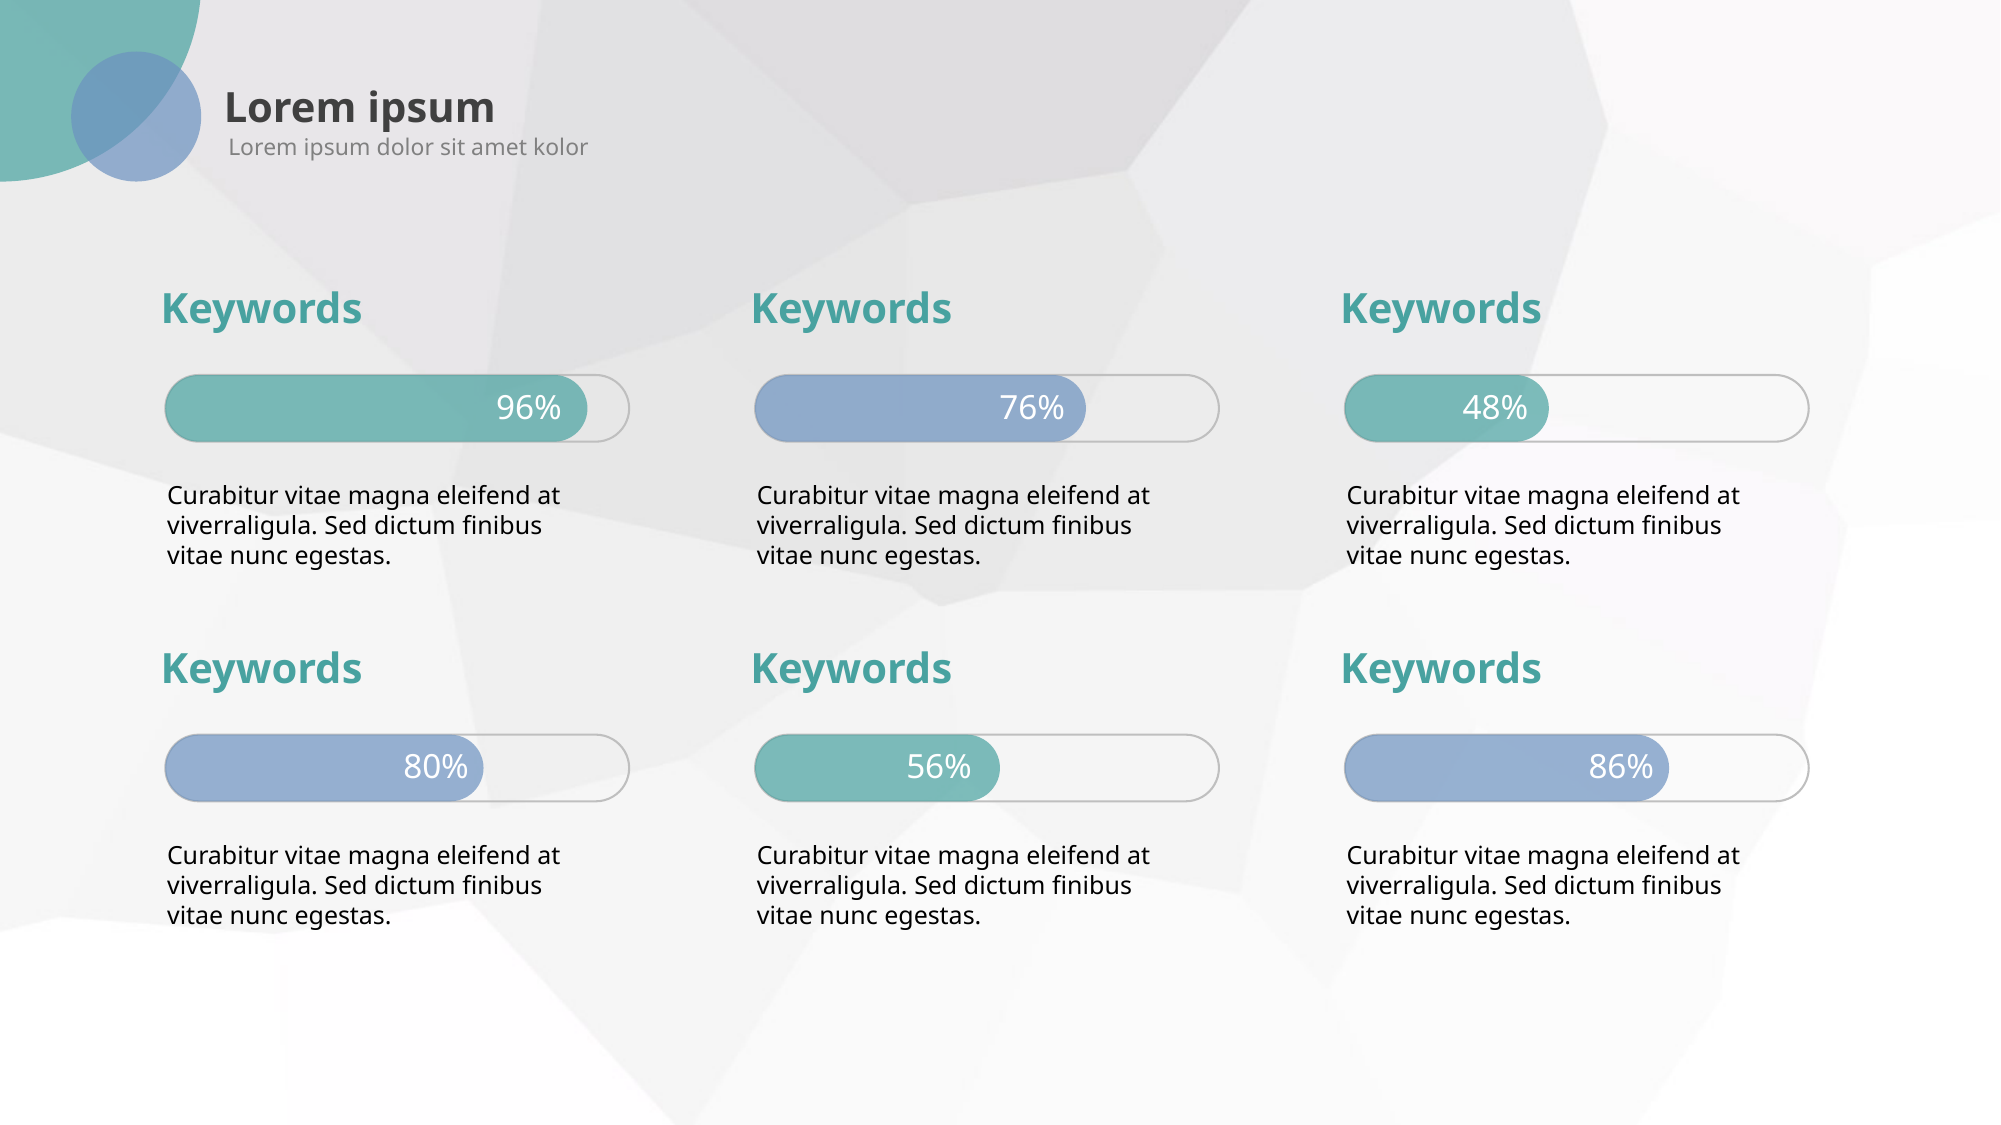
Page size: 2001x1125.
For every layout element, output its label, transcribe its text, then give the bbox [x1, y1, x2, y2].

text_box Keywords [145, 634, 378, 699]
text_box [455, 733, 631, 803]
text_box [1343, 373, 1539, 443]
text_box 86% [1573, 738, 1669, 793]
text_box [70, 50, 203, 183]
text_box [555, 373, 631, 443]
text_box [1343, 733, 1660, 803]
text_box 56% [891, 738, 987, 793]
text_box 76% [984, 378, 1080, 434]
text_box [1080, 387, 1087, 430]
text_box [972, 733, 1220, 803]
text_box Curabitur vitae magna eleifend at viverraligula. Sed dictum finibus vitae nunc egestas. [1331, 472, 1780, 578]
text_box Curabitur vitae magna eleifend at viverraligula. Sed dictum finibus vitae nunc egestas. [742, 832, 1191, 937]
text_box Curabitur vitae magna eleifend at viverraligula. Sed dictum finibus vitae nunc egestas. [1331, 832, 1780, 937]
text_box [753, 373, 1076, 443]
text_box [1054, 373, 1220, 443]
text_box Curabitur vitae magna eleifend at viverraligula. Sed dictum finibus vitae nunc egestas. [742, 472, 1191, 578]
text_box Keywords [735, 634, 968, 699]
text_box Keywords [1325, 634, 1557, 699]
text_box Lorem ipsum dolor sit amet kolor [213, 125, 605, 168]
text_box Curabitur vitae magna eleifend at viverraligula. Sed dictum finibus vitae nunc egestas. [152, 472, 601, 578]
text_box Curabitur vitae magna eleifend at viverraligula. Sed dictum finibus vitae nunc egestas. [152, 832, 601, 937]
text_box [1517, 373, 1810, 443]
text_box [1544, 389, 1550, 428]
text_box 80% [388, 738, 484, 793]
text_box 48% [1447, 378, 1544, 434]
text_box Keywords [735, 274, 968, 340]
text_box Keywords [1325, 274, 1557, 340]
text_box Keywords [145, 274, 378, 340]
text_box [0, 0, 202, 183]
text_box Lorem ipsum [209, 73, 511, 139]
text_box [1641, 733, 1810, 803]
text_box [164, 373, 589, 443]
text_box [754, 733, 1002, 803]
text_box 96% [481, 378, 577, 434]
text_box [164, 733, 474, 803]
picture [0, 0, 2001, 1125]
